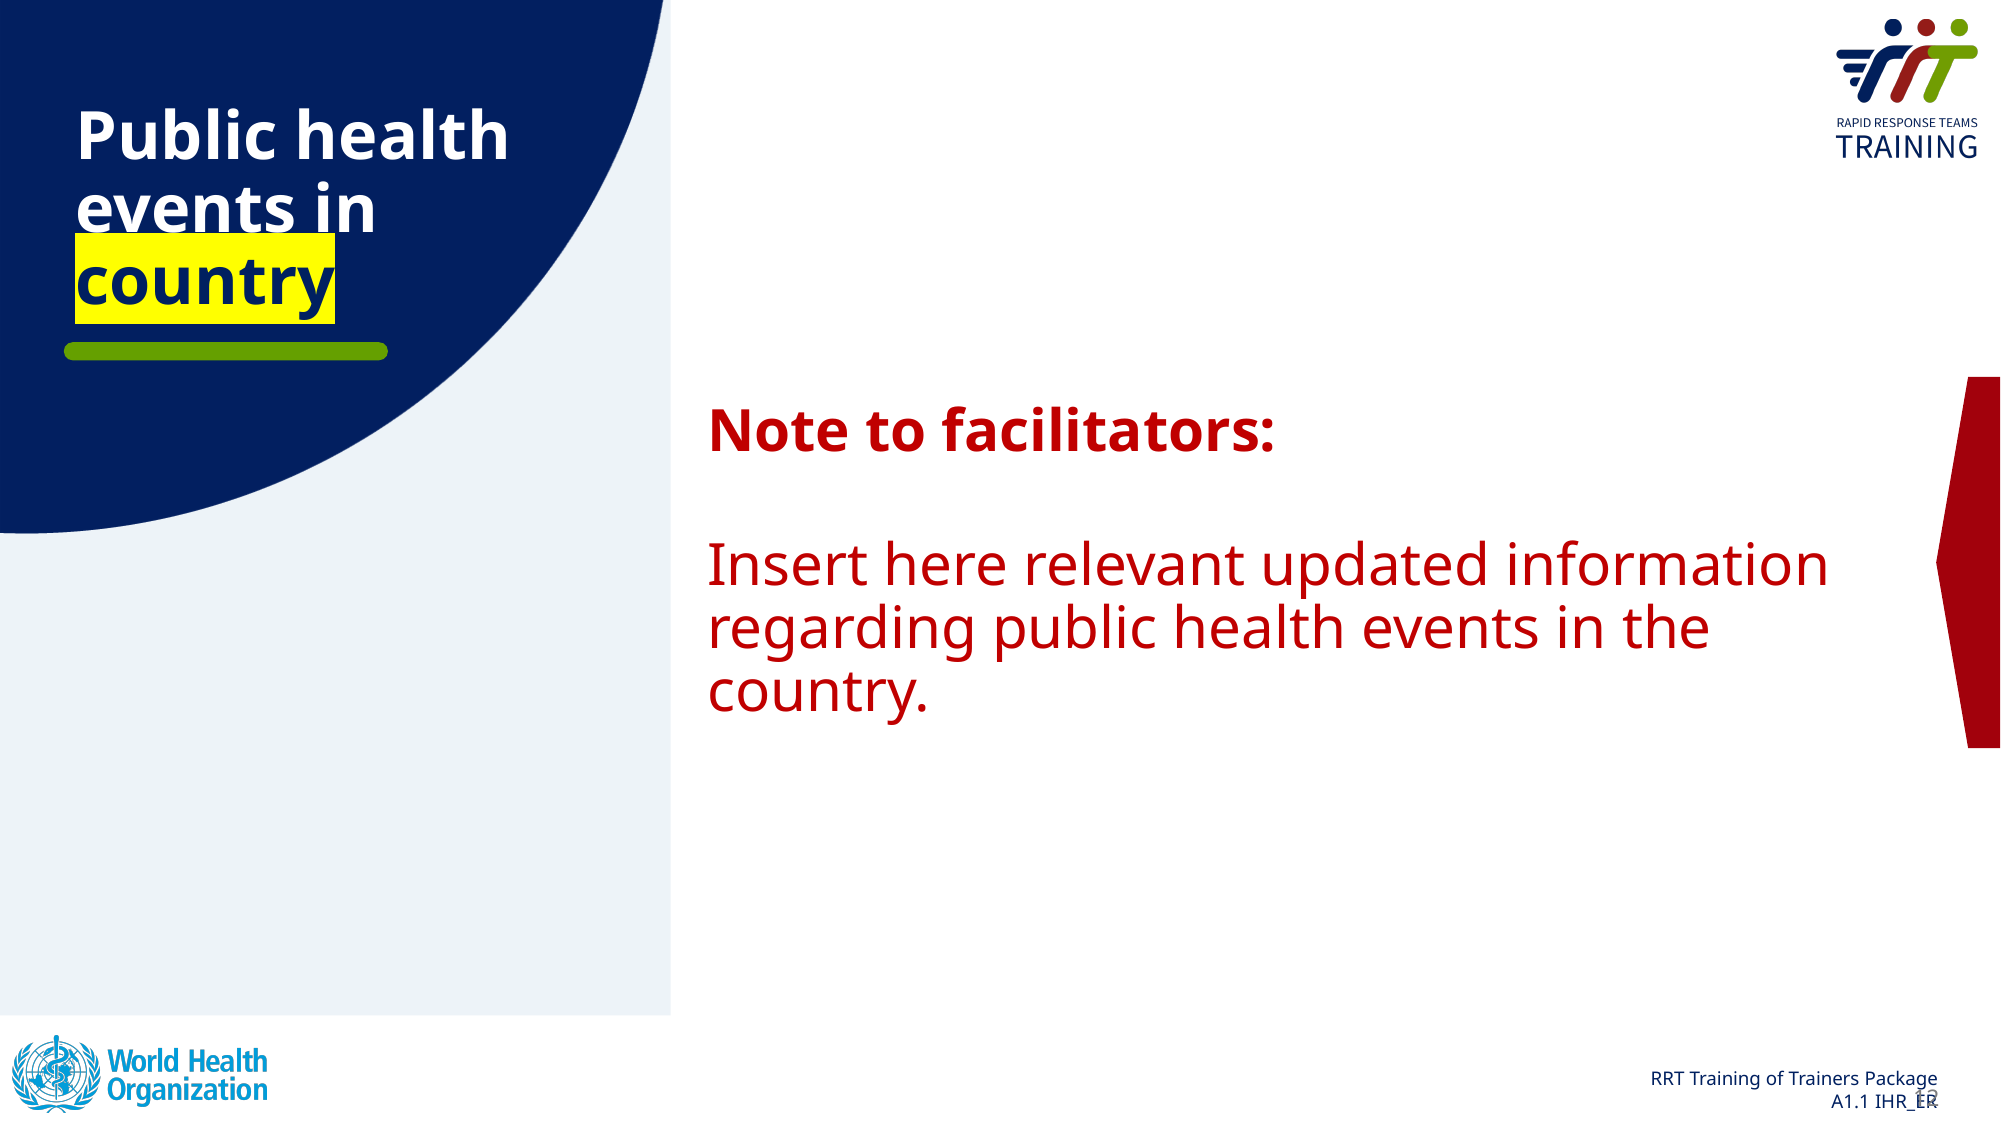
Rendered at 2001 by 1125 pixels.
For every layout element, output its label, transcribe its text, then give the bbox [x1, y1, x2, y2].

text_box [63, 342, 388, 361]
picture [58, 1050, 64, 1058]
picture [12, 1083, 48, 1113]
picture [1835, 19, 1978, 167]
list Note to facilitators: Insert here relevant updated information regarding public health events in the country. [699, 107, 1936, 1018]
picture [0, 0, 670, 538]
title Public health events in country [67, 51, 604, 370]
picture [12, 1035, 267, 1113]
